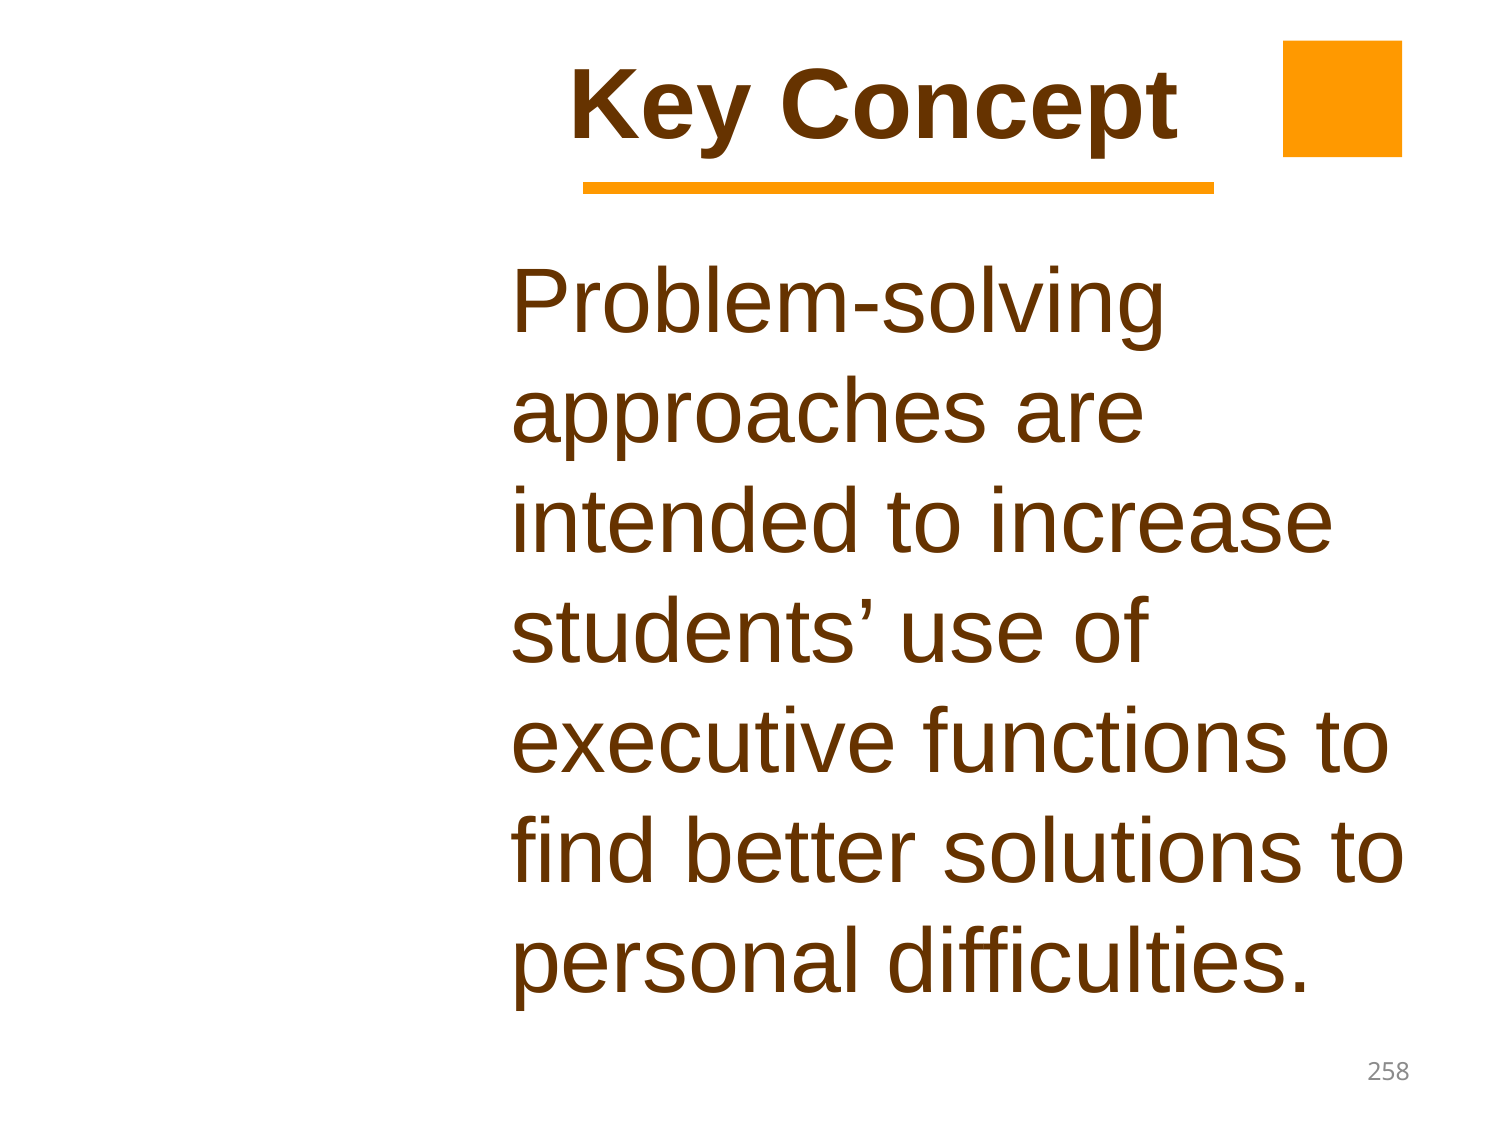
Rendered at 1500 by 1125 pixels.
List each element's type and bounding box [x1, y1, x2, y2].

slide_number [1074, 1042, 1425, 1103]
text_box [553, 30, 1195, 166]
text_box [495, 233, 1479, 1018]
text_box [1281, 38, 1404, 159]
